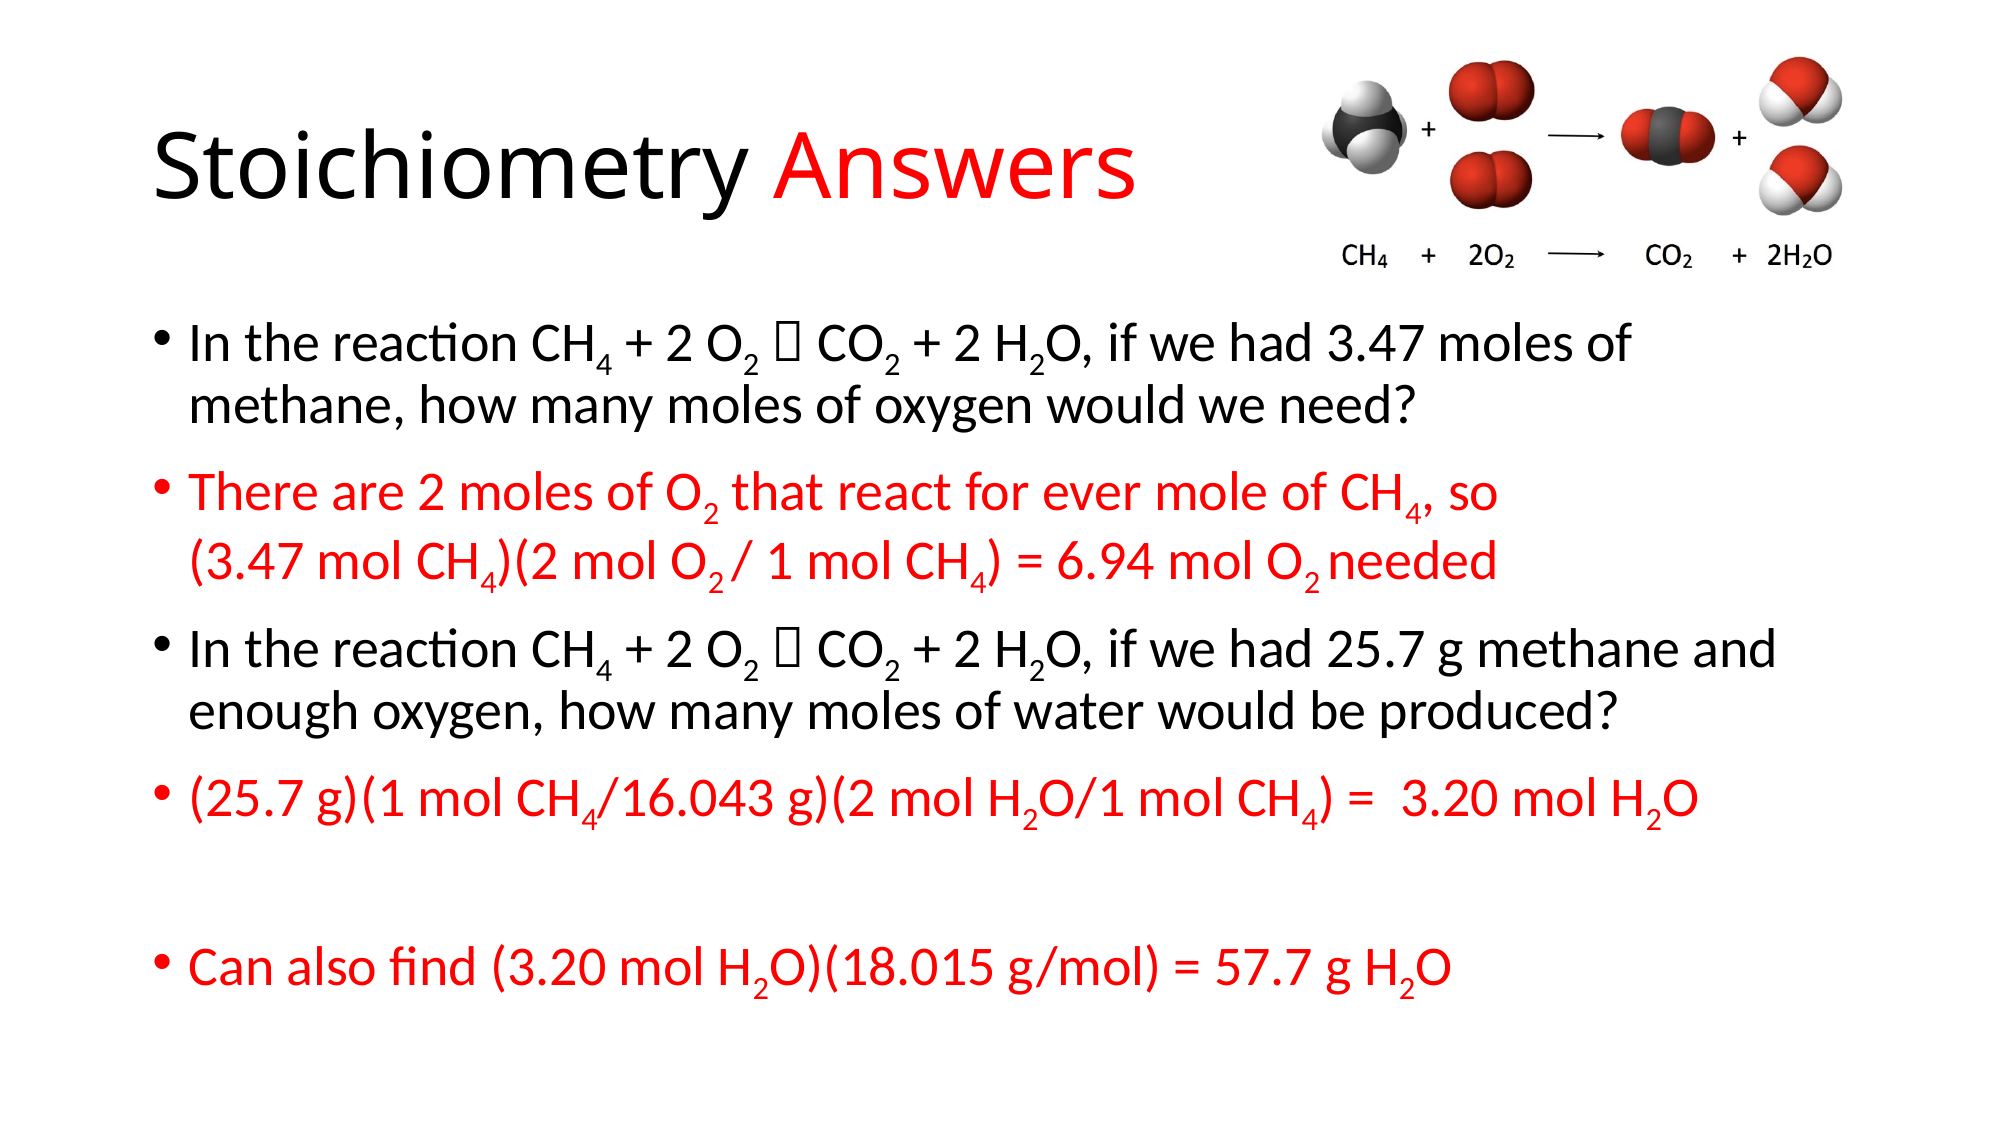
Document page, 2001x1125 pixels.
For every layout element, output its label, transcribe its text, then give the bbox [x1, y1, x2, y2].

list In the reaction CH4 + 2 O2  CO2 + 2 H2O, if we had 3.47 moles of methane, how many moles of oxygen would we need? There are 2 moles of O2 that react for ever mole of CH4, so (3.47 mol CH4)(2 mol O2 / 1 mol CH4) = 6.94 mol O2 needed In the reaction CH4 + 2 O2  CO2 + 2 H2O, if we had 25.7 g methane and enough oxygen, how many moles of water would be produced? (25.7 g)(1 mol CH4/16.043 g)(2 mol H2O/1 mol CH4) = 3.20 mol H2O Can also find (3.20 mol H2O)(18.015 g/mol) = 57.7 g H2O [137, 299, 1863, 1014]
picture [1309, 41, 1863, 289]
title Stoichiometry Answers [137, 59, 1309, 278]
